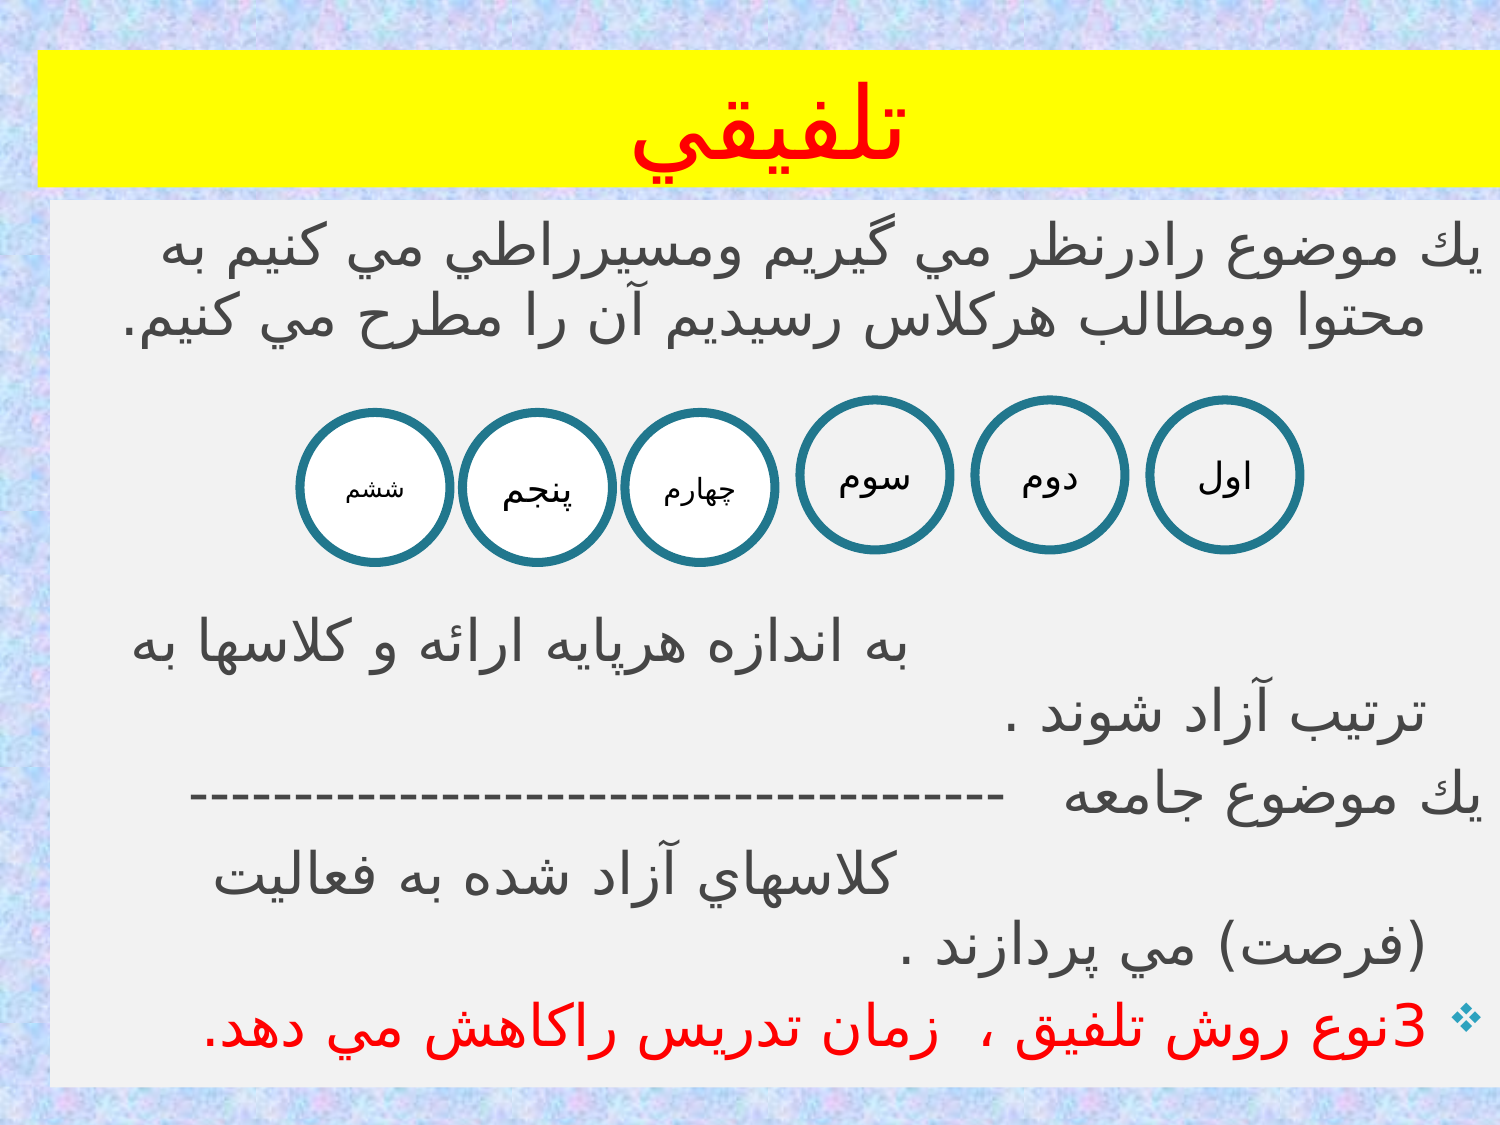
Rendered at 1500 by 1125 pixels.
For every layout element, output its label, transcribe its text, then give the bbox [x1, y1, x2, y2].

text_box ششم [295, 407, 455, 567]
text_box پنجم [457, 407, 617, 567]
text_box سوم [795, 395, 955, 555]
text_box چهارم [620, 407, 780, 567]
text_box اول [1145, 395, 1305, 555]
list يك موضوع رادرنظر مي گيريم ومسيرراطي مي كنيم به محتوا ومطالب هركلاس رسيديم آن را مطرح مي كنيم. به اندازه هرپايه ارائه و كلاسها به ترتيب آزاد شوند . يك موضوع جامعه --------------------------------------- كلاسهاي آزاد شده به فعاليت (فرصت) مي پردازند . 3نوع روش تلفيق ، زمان تدريس راكاهش مي دهد. [50, 200, 1500, 1088]
text_box دوم [970, 395, 1130, 555]
picture [0, 0, 1500, 1125]
title تلفيقي [37, 50, 1500, 188]
